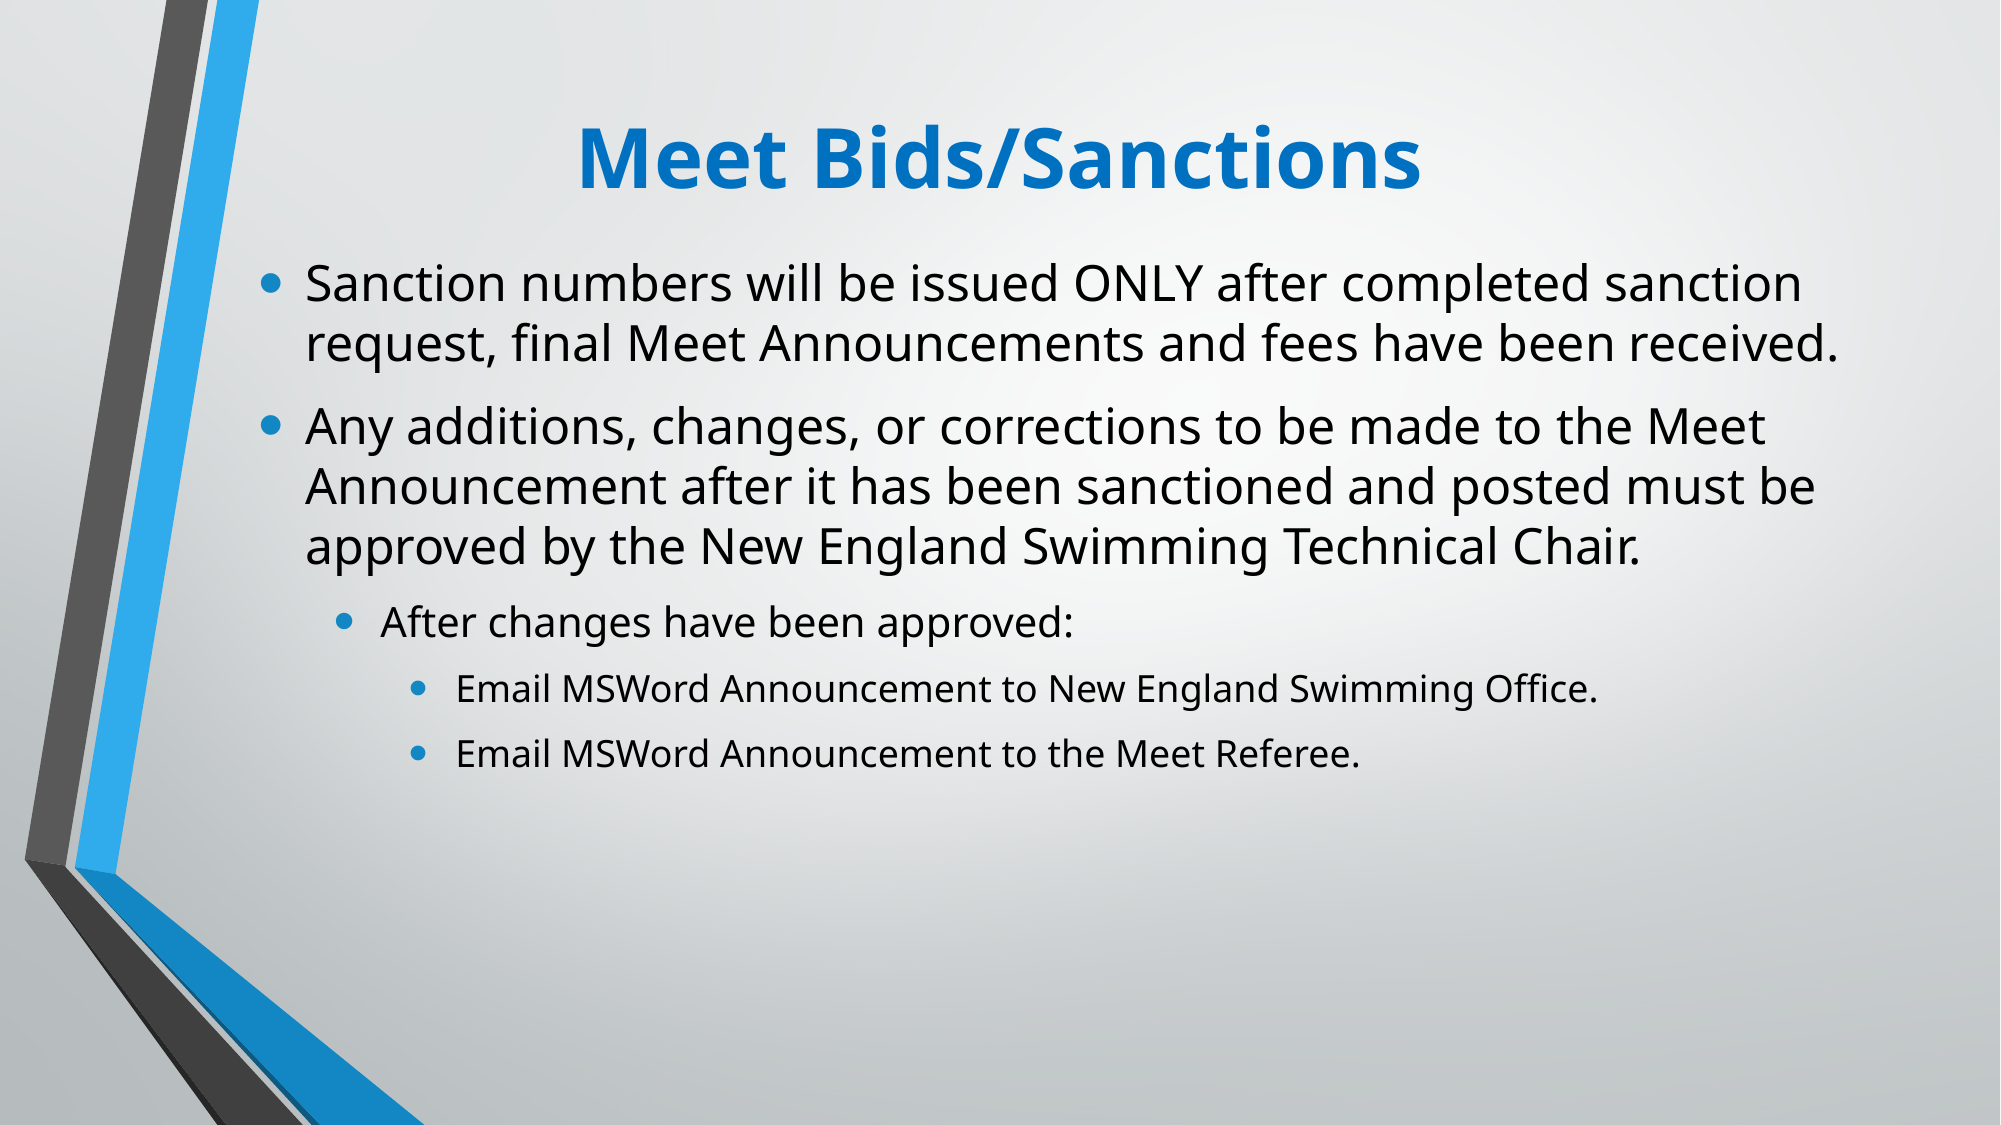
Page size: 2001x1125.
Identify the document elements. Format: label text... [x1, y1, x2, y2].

list Sanction numbers will be issued ONLY after completed sanction request, final Meet Announcements and fees have been received. Any additions, changes, or corrections to be made to the Meet Announcement after it has been sanctioned and posted must be approved by the New England Swimming Technical Chair. After changes have been approved: Email MSWord Announcement to New England Swimming Office. Email MSWord Announcement to the Meet Referee. [243, 238, 1887, 950]
title Meet Bids/Sanctions [137, 46, 1863, 264]
